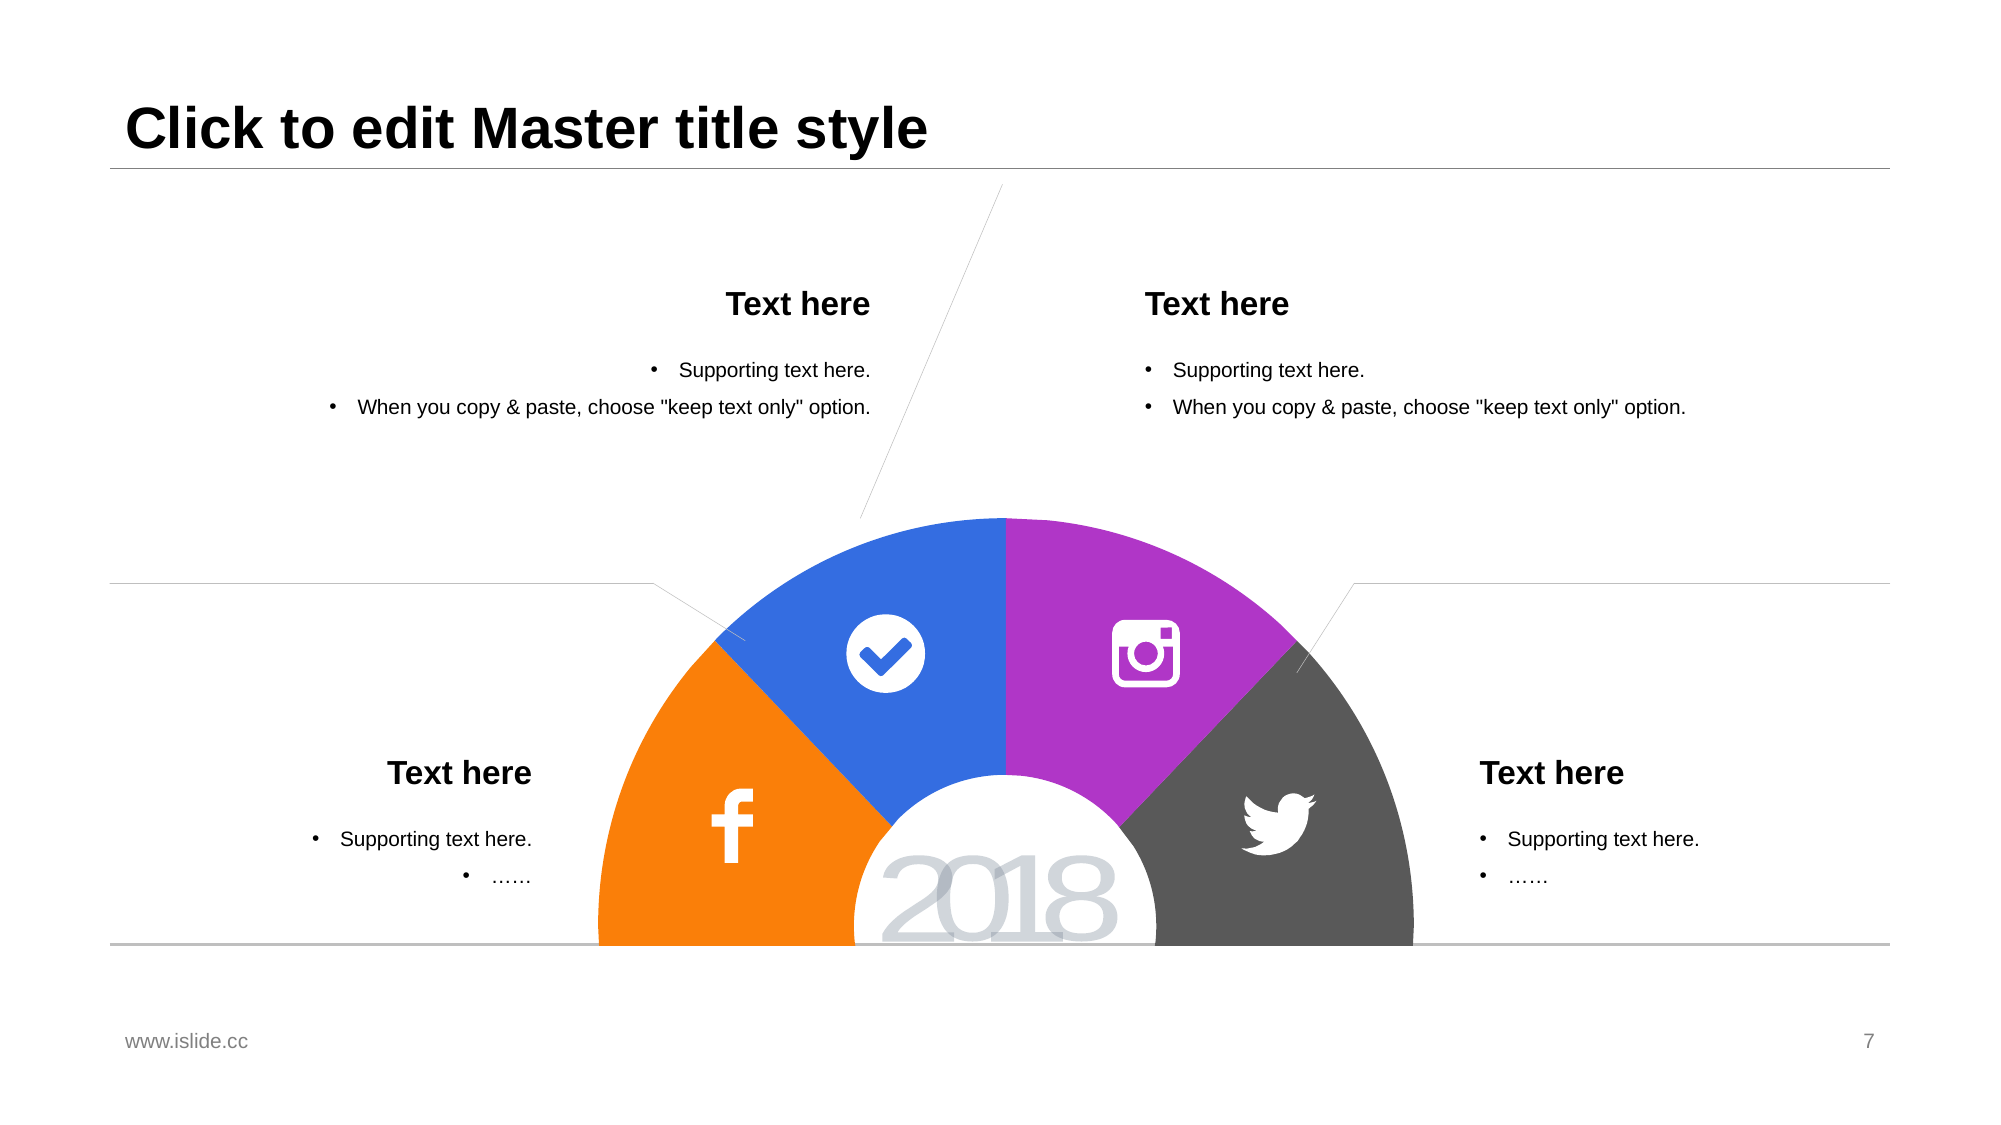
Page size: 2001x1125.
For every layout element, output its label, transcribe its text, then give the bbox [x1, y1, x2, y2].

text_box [109, 184, 1890, 946]
footer www.islide.cc [109, 1023, 790, 1058]
slide_number 7 [1412, 1023, 1890, 1058]
title Click to edit Master title style [109, 0, 1890, 169]
